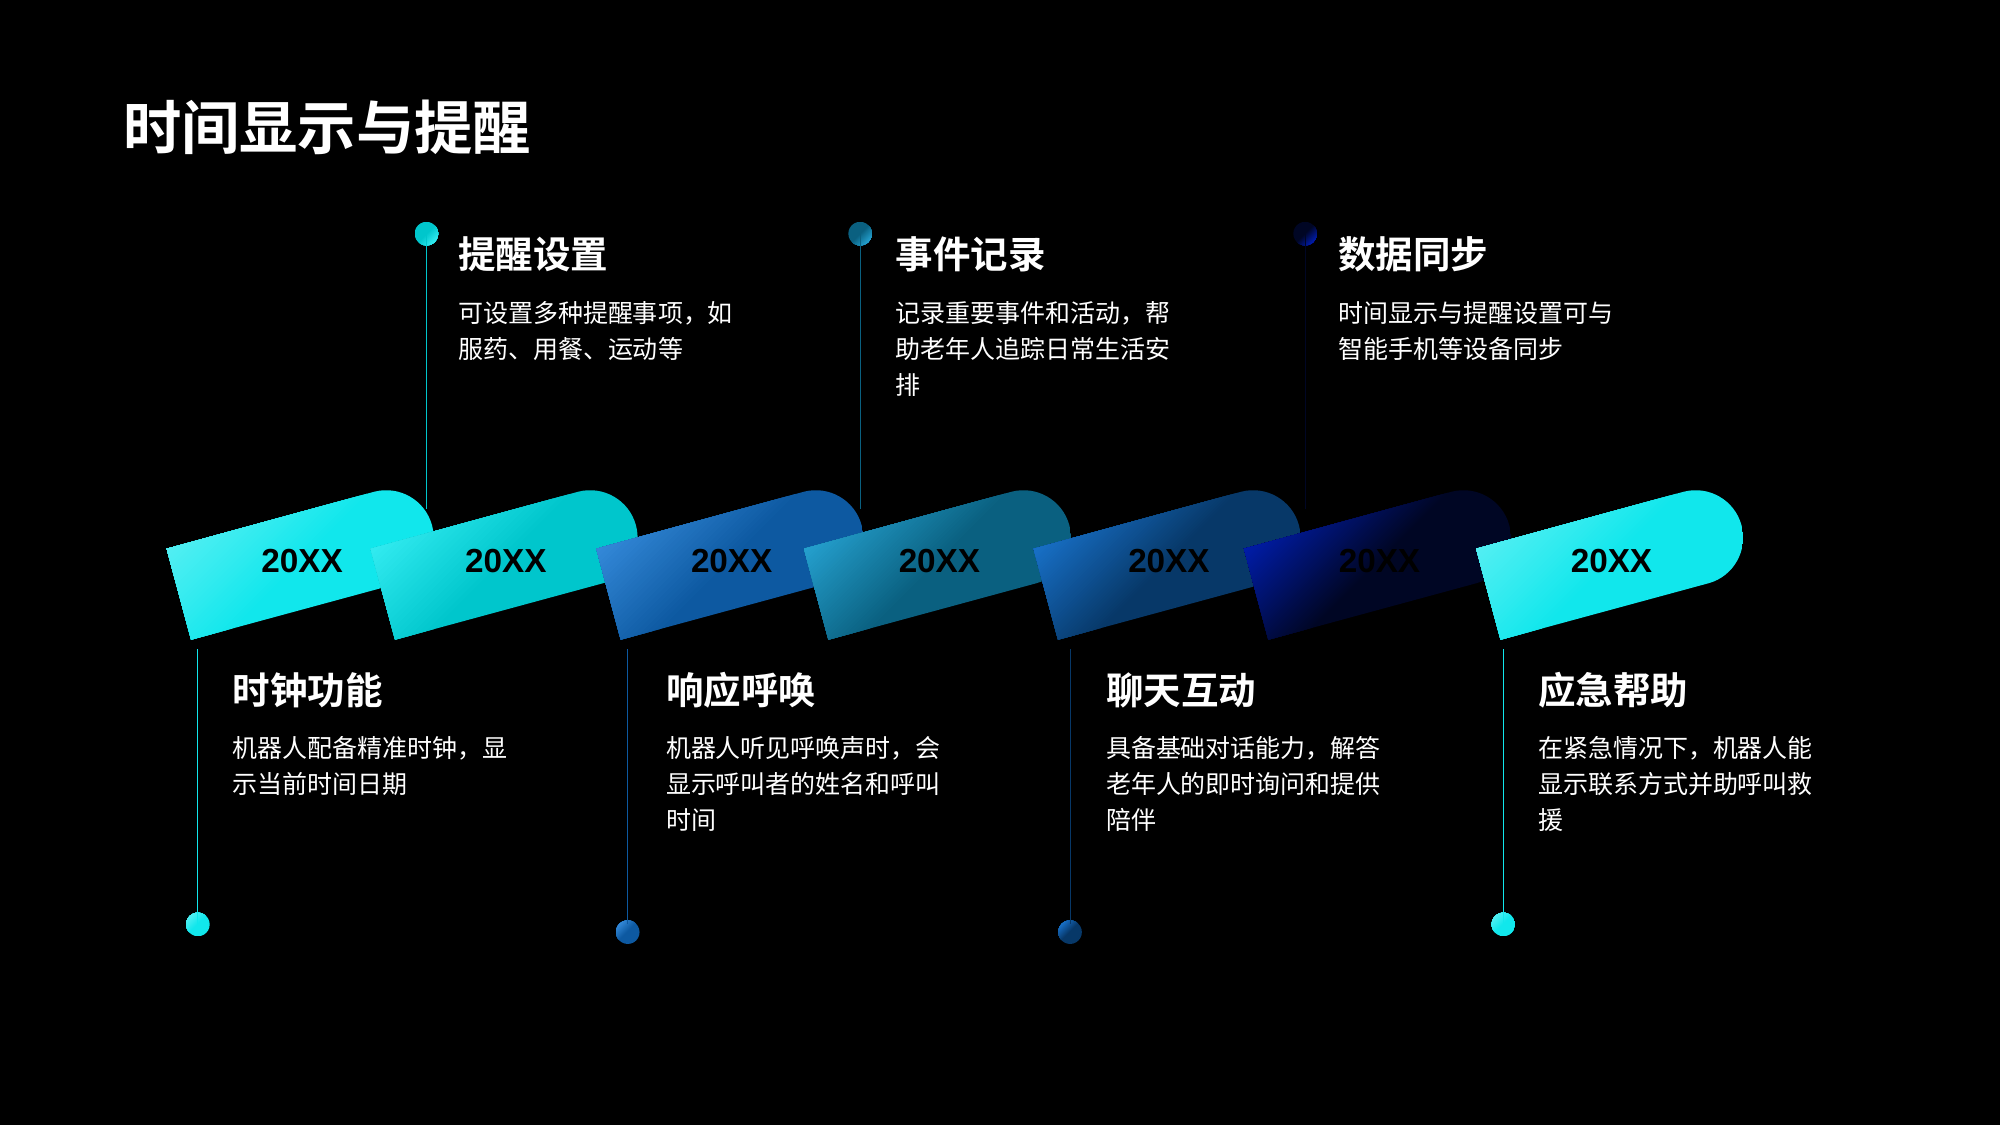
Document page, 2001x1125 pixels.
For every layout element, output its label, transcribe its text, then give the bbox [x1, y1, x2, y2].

title 时间显示与提醒 [108, 21, 1890, 169]
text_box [166, 221, 1834, 944]
